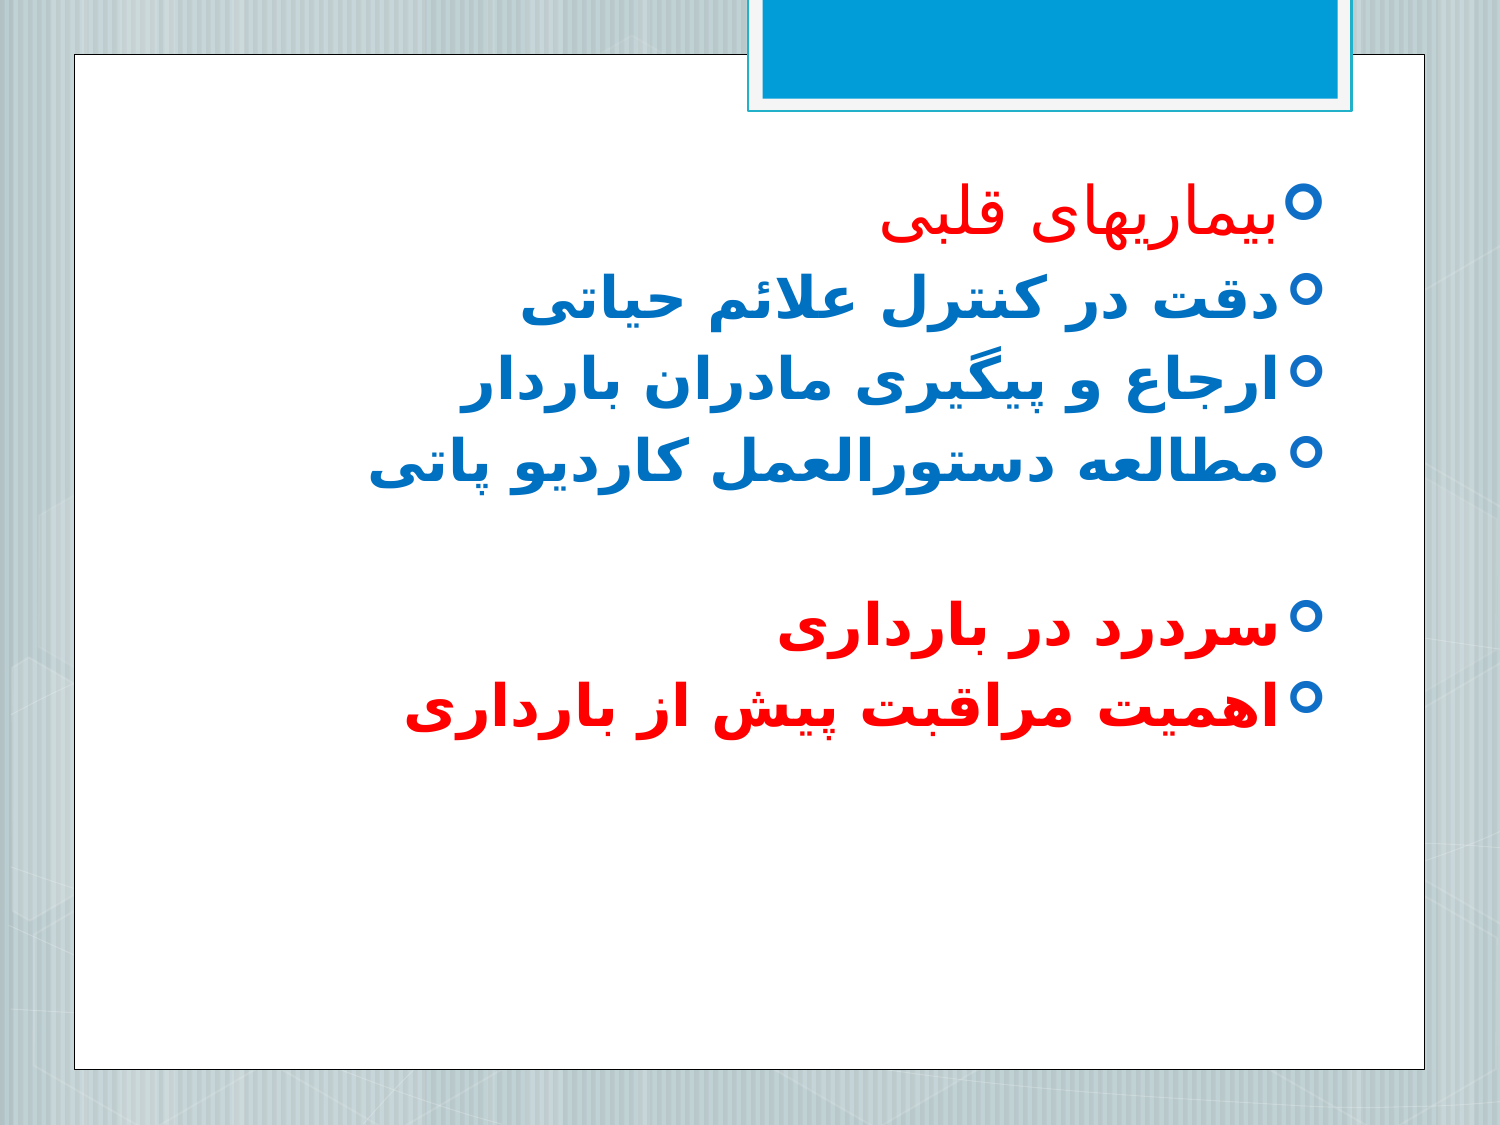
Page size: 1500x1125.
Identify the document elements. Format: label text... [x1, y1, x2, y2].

list بیماریهای قلبی دقت در کنترل علائم حیاتی ارجاع و پیگیری مادران باردار مطالعه دستورالعمل کاردیو پاتی سردرد در بارداری اهمیت مراقبت پیش از بارداری [171, 160, 1353, 957]
